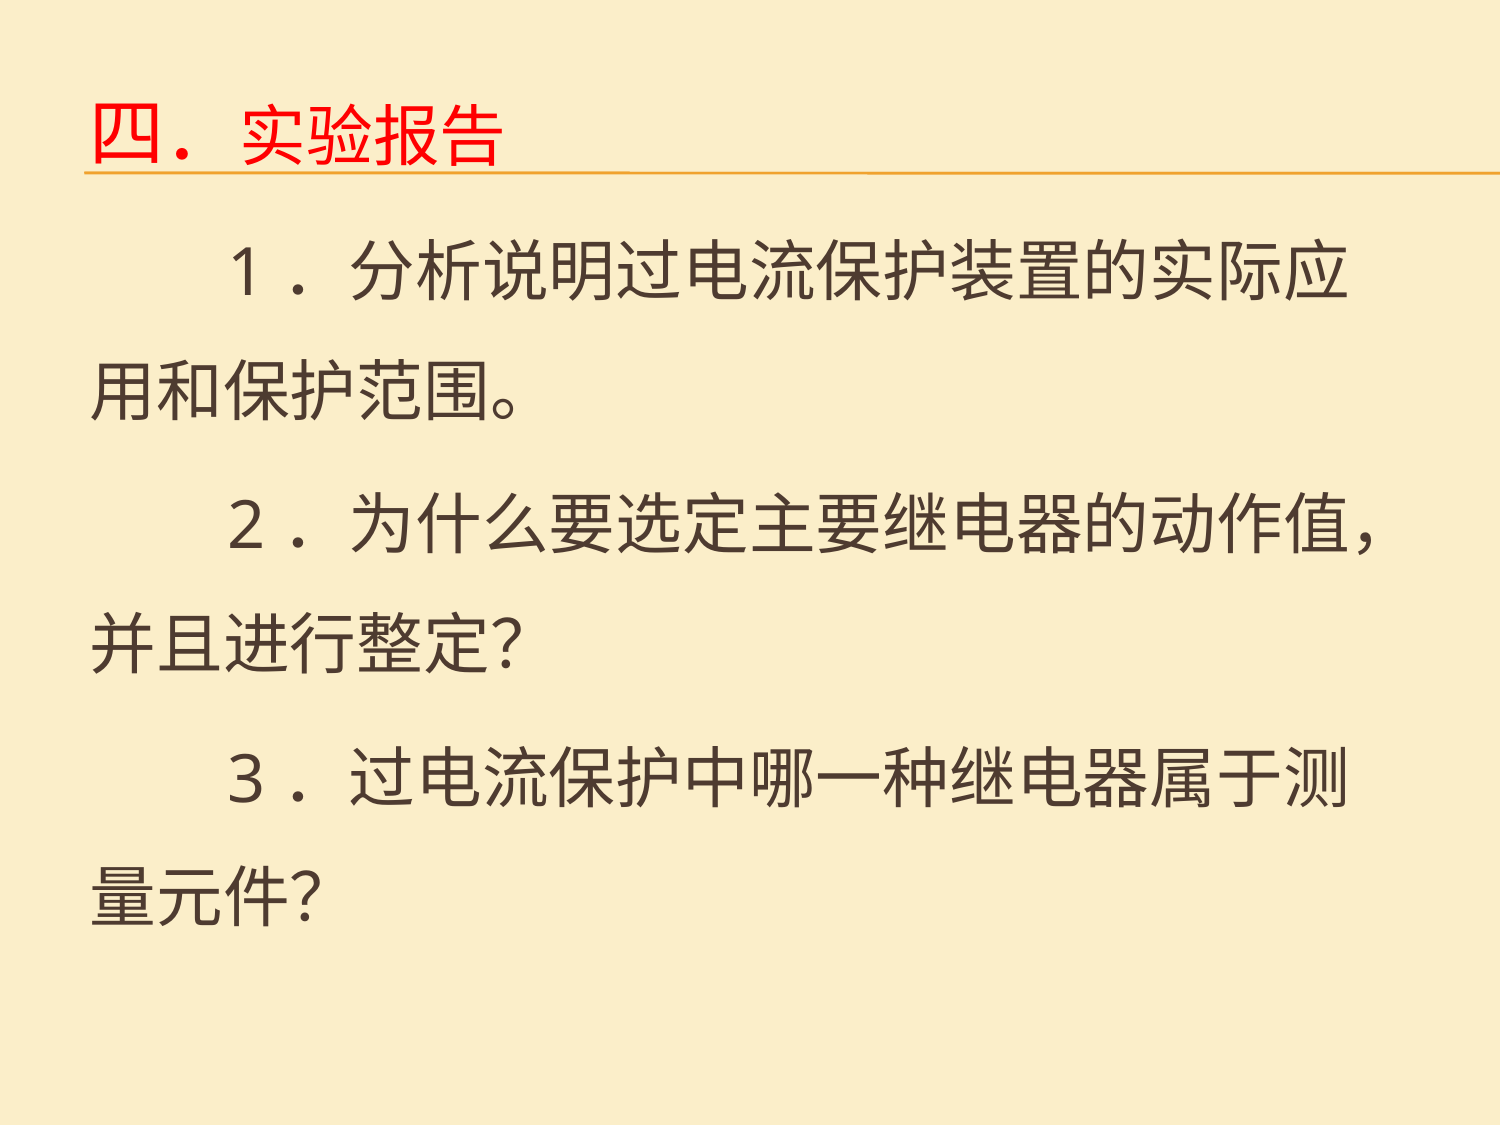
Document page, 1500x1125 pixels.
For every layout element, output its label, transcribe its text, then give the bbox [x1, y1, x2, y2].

list 四．实验报告 1．分析说明过电流保护装置的实际应用和保护范围。 2．为什么要选定主要继电器的动作值，并且进行整定？ 3．过电流保护中哪一种继电器属于测量元件？ [75, 78, 1425, 1032]
